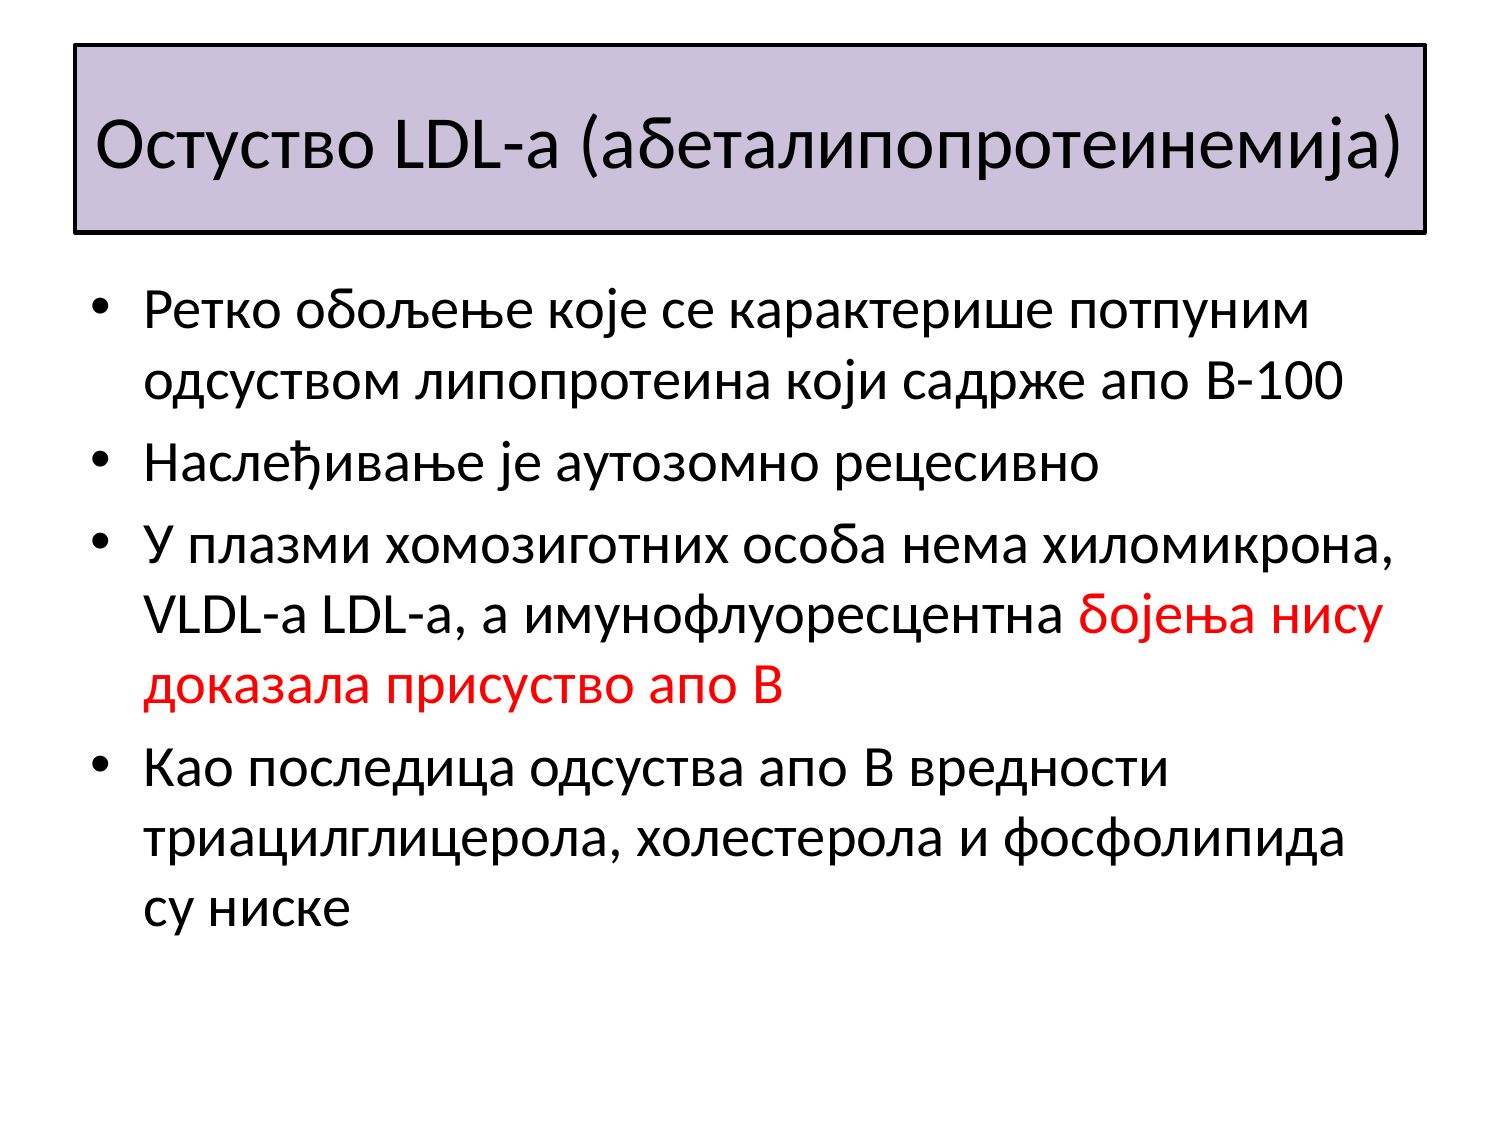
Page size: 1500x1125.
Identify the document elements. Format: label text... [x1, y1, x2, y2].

title Остуство LDL-a (aбеталипопротеинемија) [73, 43, 1427, 235]
list Ретко обољење које се карактерише потпуним одсуством липопротеина који садрже апо B-100 Наслеђивање је аутозомно рецесивно У плазми хомозиготних особа нема хиломикрона, VLDL-a LDL-a, а имунофлуоресцентна бојења нису доказала присуство апо B Као последица одсуства апо B вредности триацилглицерола, холестерола и фосфолипида су ниске [75, 262, 1425, 1005]
